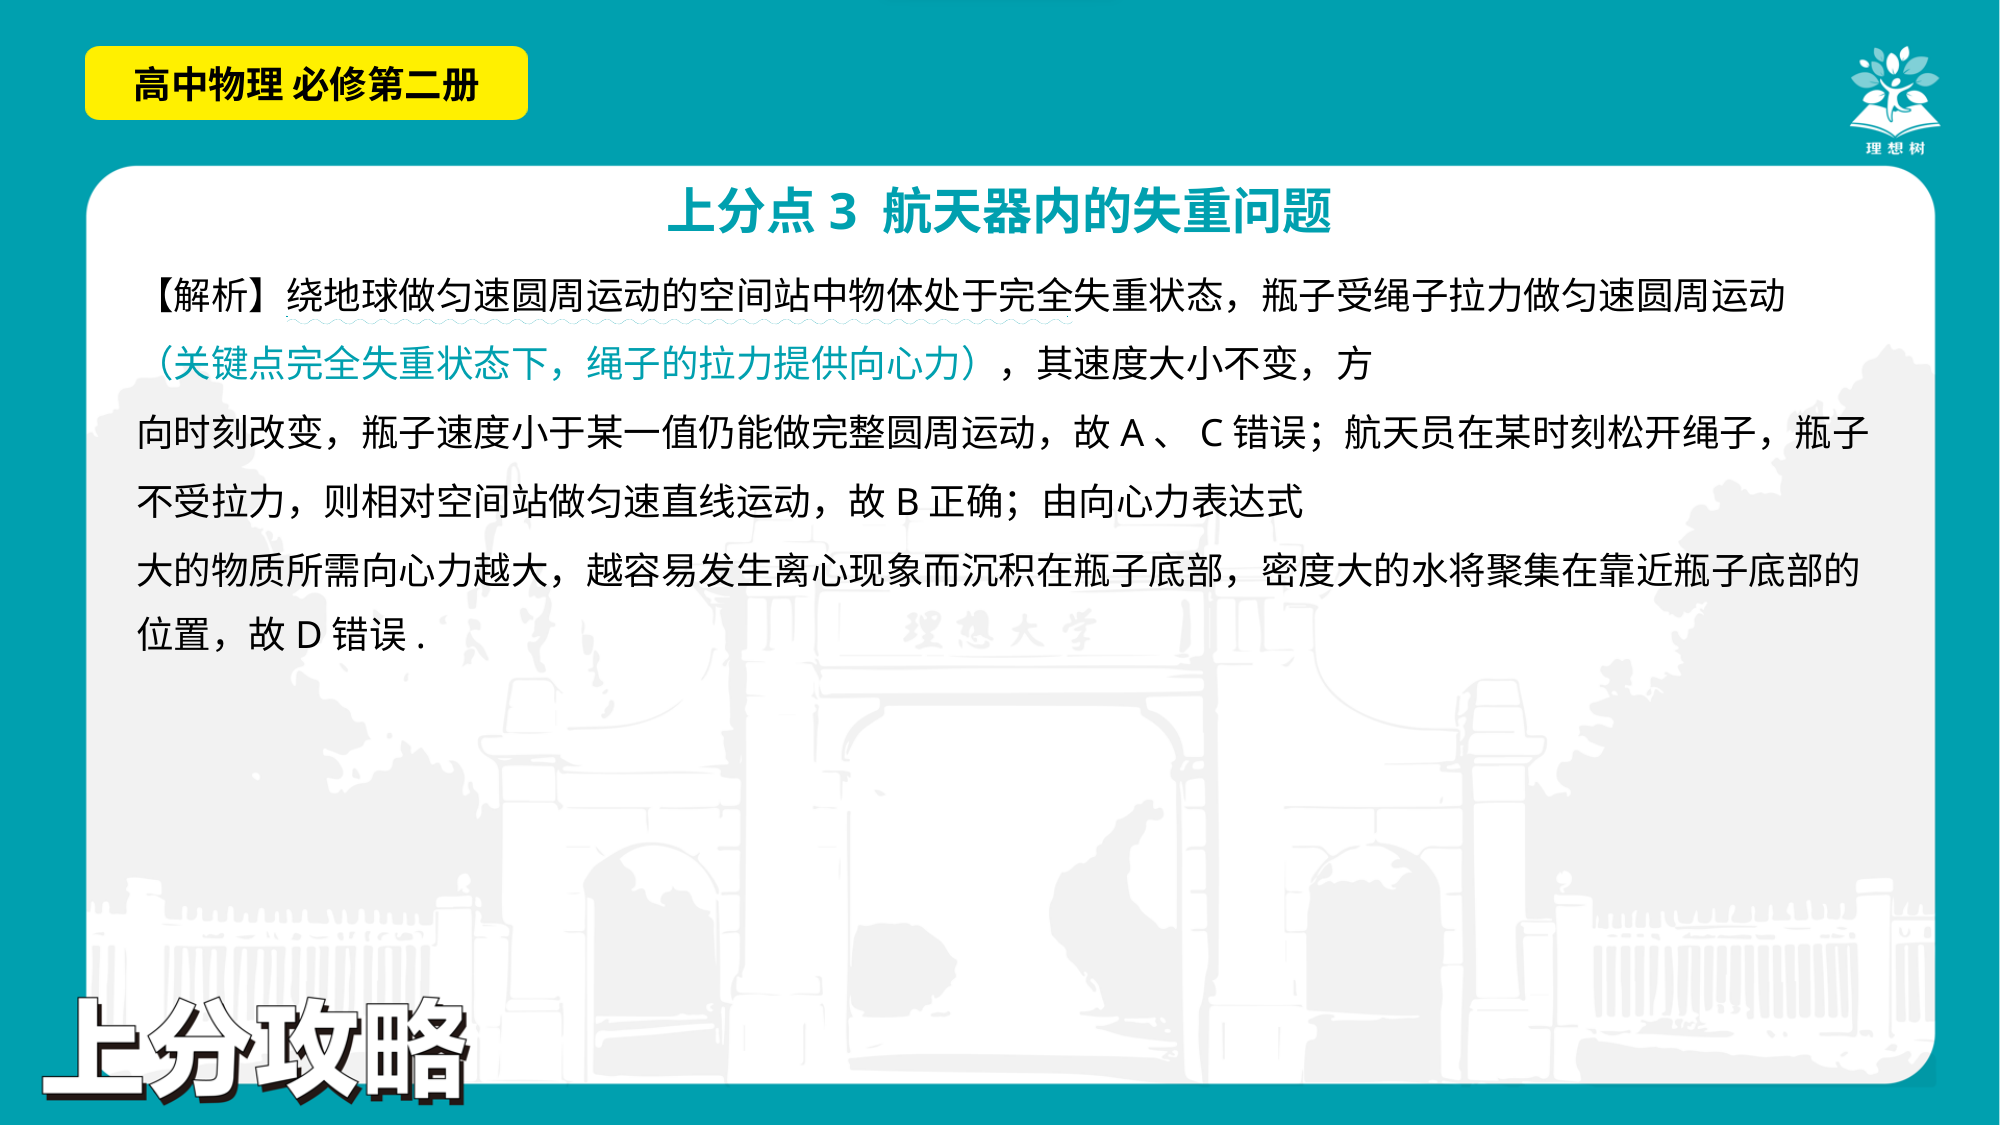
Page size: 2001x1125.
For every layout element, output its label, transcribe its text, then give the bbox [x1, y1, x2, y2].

text_box . . [285, 247, 1787, 318]
picture [0, 0, 2000, 1125]
